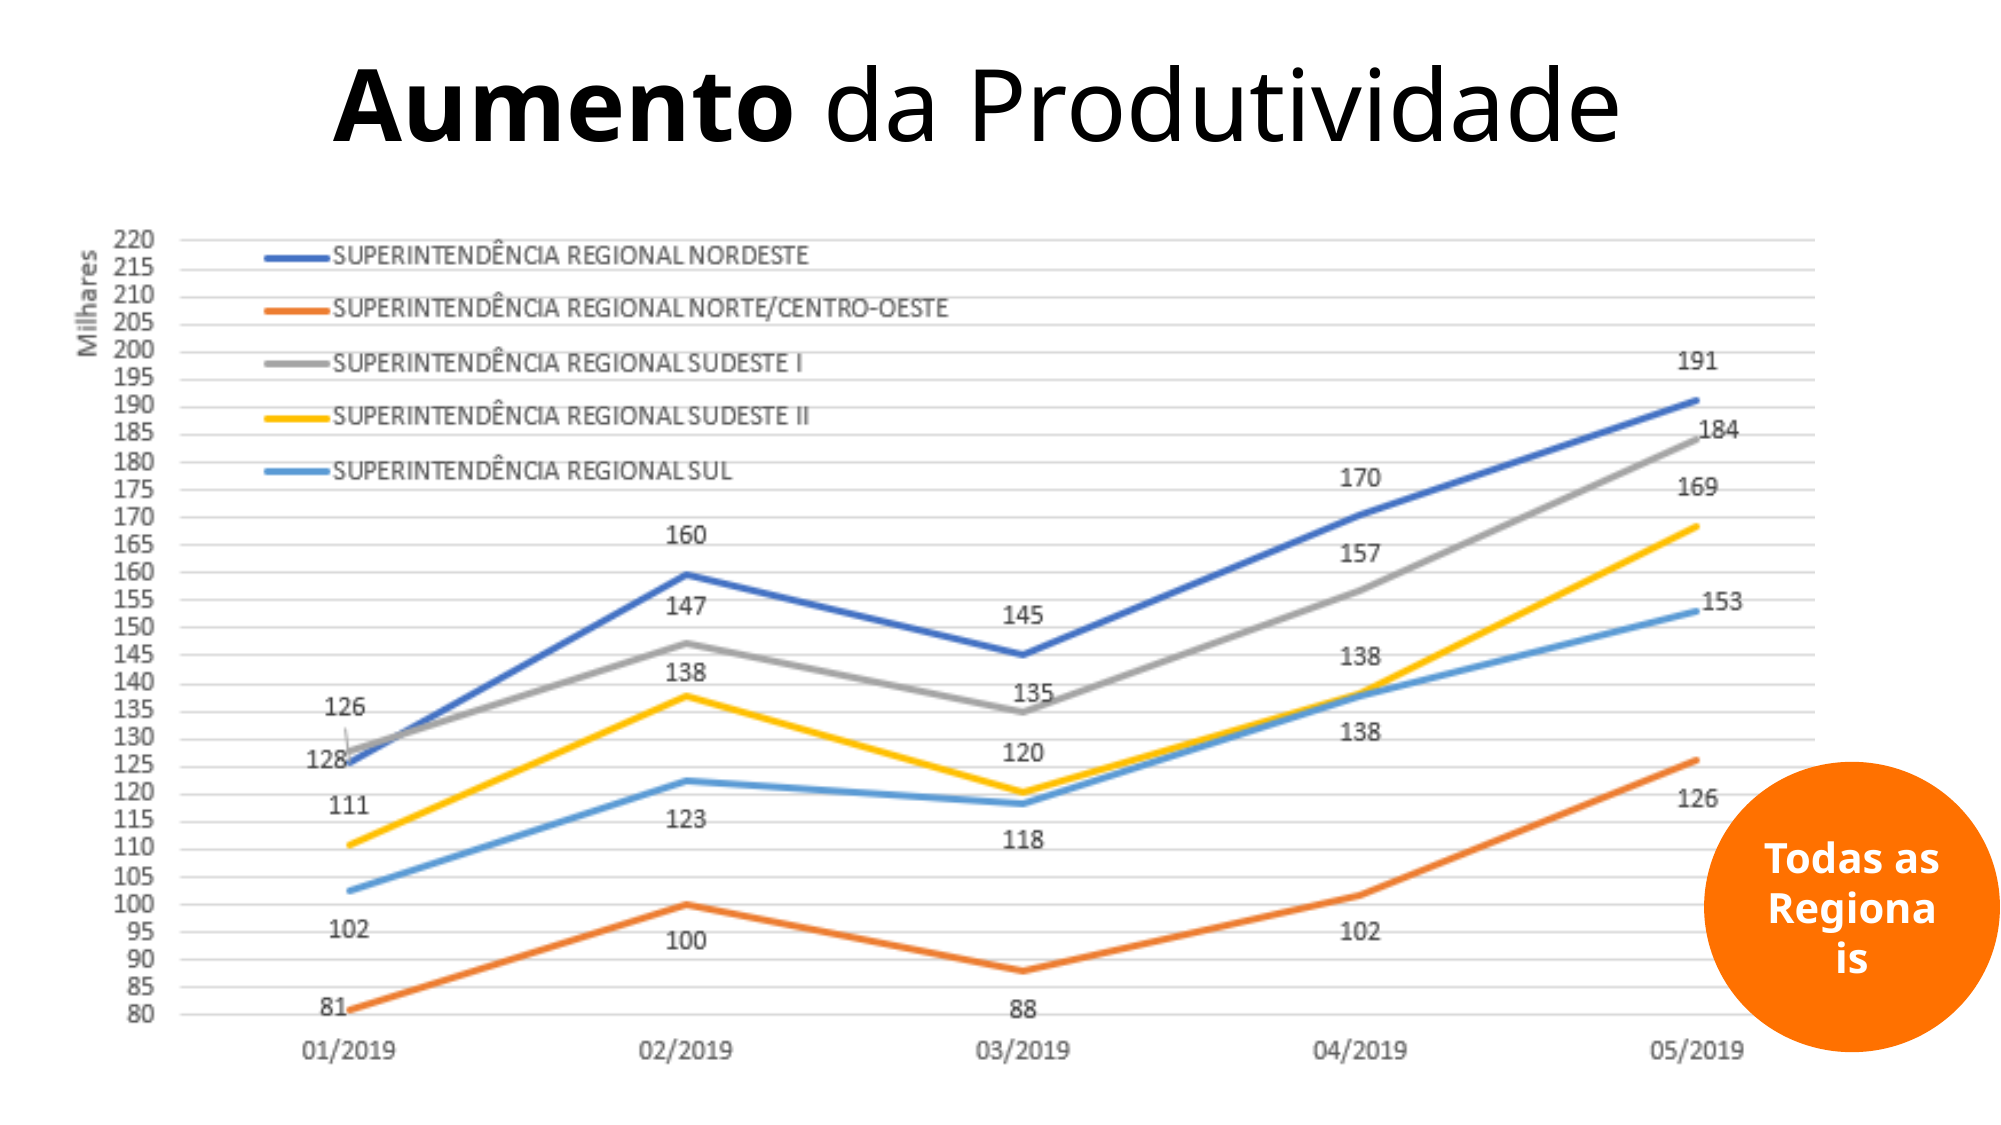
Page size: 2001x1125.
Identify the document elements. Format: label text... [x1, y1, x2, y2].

text_box Aumento da Produtividade [63, 0, 1895, 171]
text_box Todas as Regionais [1815, 760, 2000, 1054]
picture [63, 202, 1815, 1092]
